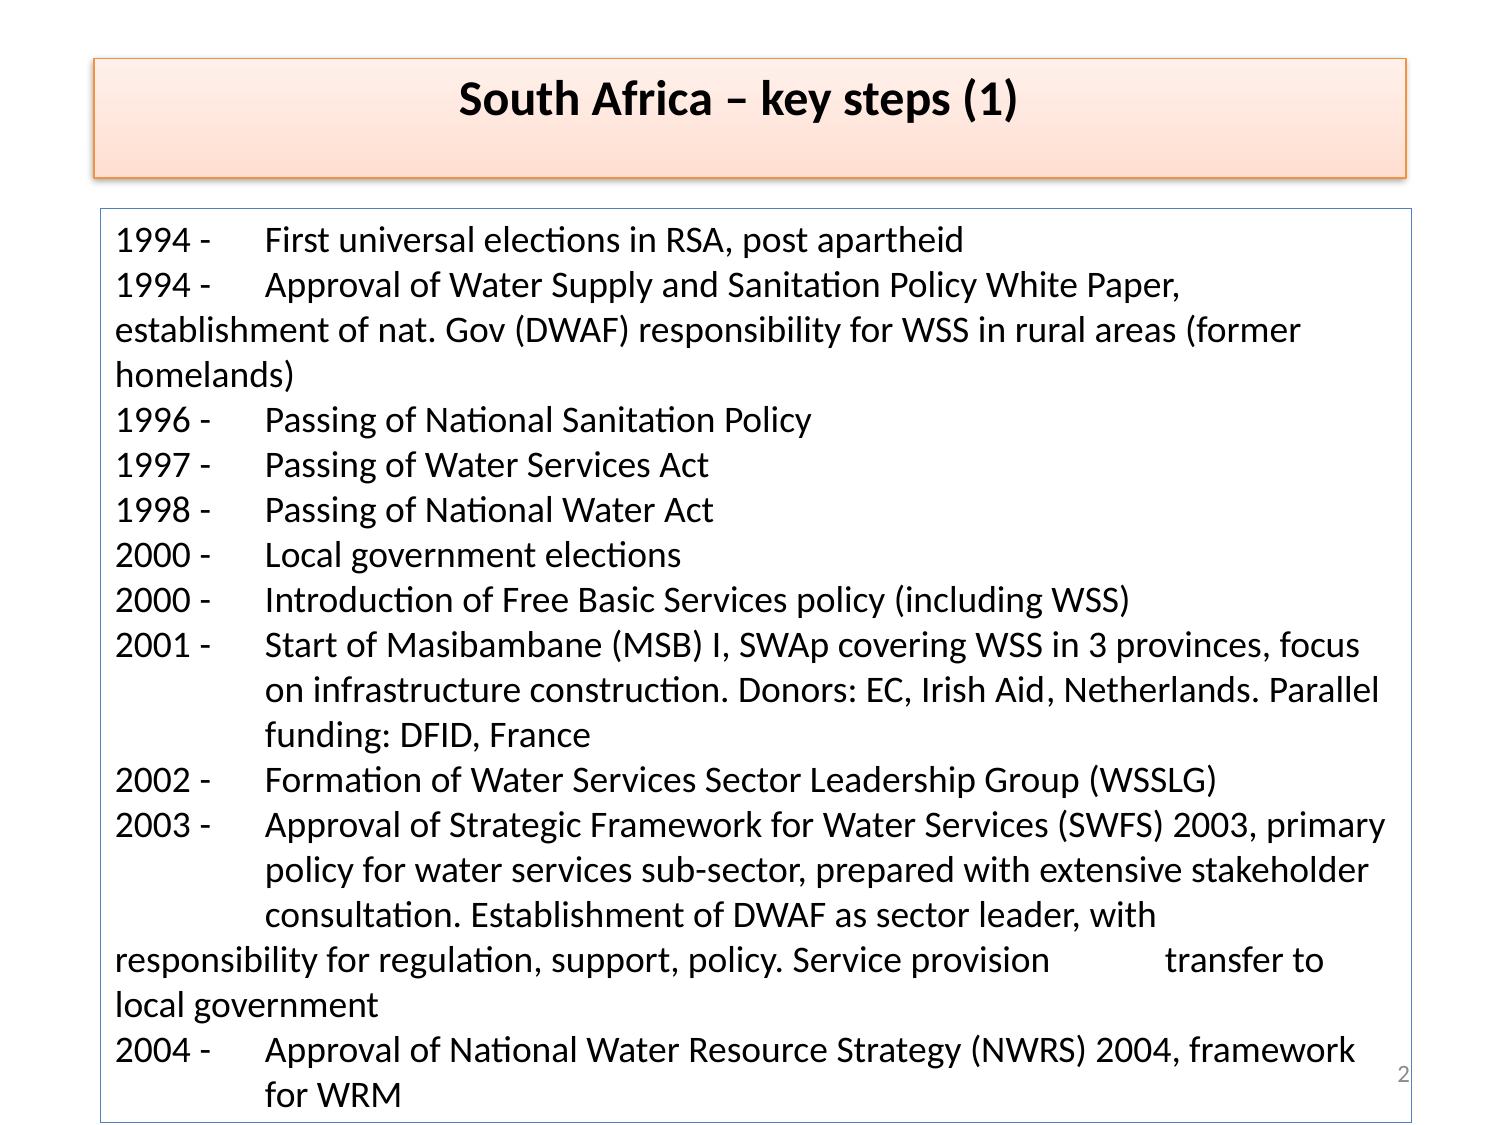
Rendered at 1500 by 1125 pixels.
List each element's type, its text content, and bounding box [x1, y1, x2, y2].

text_box 1994 - First universal elections in RSA, post apartheid 1994 - Approval of Water Supply and Sanitation Policy White Paper, establishment of nat. Gov (DWAF) responsibility for WSS in rural areas (former homelands) 1996 - Passing of National Sanitation Policy 1997 - Passing of Water Services Act 1998 - Passing of National Water Act 2000 - Local government elections 2000 - Introduction of Free Basic Services policy (including WSS) 2001 - Start of Masibambane (MSB) I, SWAp covering WSS in 3 provinces, focus on infrastructure construction. Donors: EC, Irish Aid, Netherlands. Parallel funding: DFID, France 2002 - Formation of Water Services Sector Leadership Group (WSSLG) 2003 - Approval of Strategic Framework for Water Services (SWFS) 2003, primary policy for water services sub-sector, prepared with extensive stakeholder consultation. Establishment of DWAF as sector leader, with responsibility for regulation, support, policy. Service provision transfer to local government 2004 - Approval of National Water Resource Strategy (NWRS) 2004, framework for WRM [100, 208, 1412, 1123]
slide_number 2 [1074, 1042, 1425, 1103]
text_box South Africa – key steps (1) [93, 58, 1407, 179]
